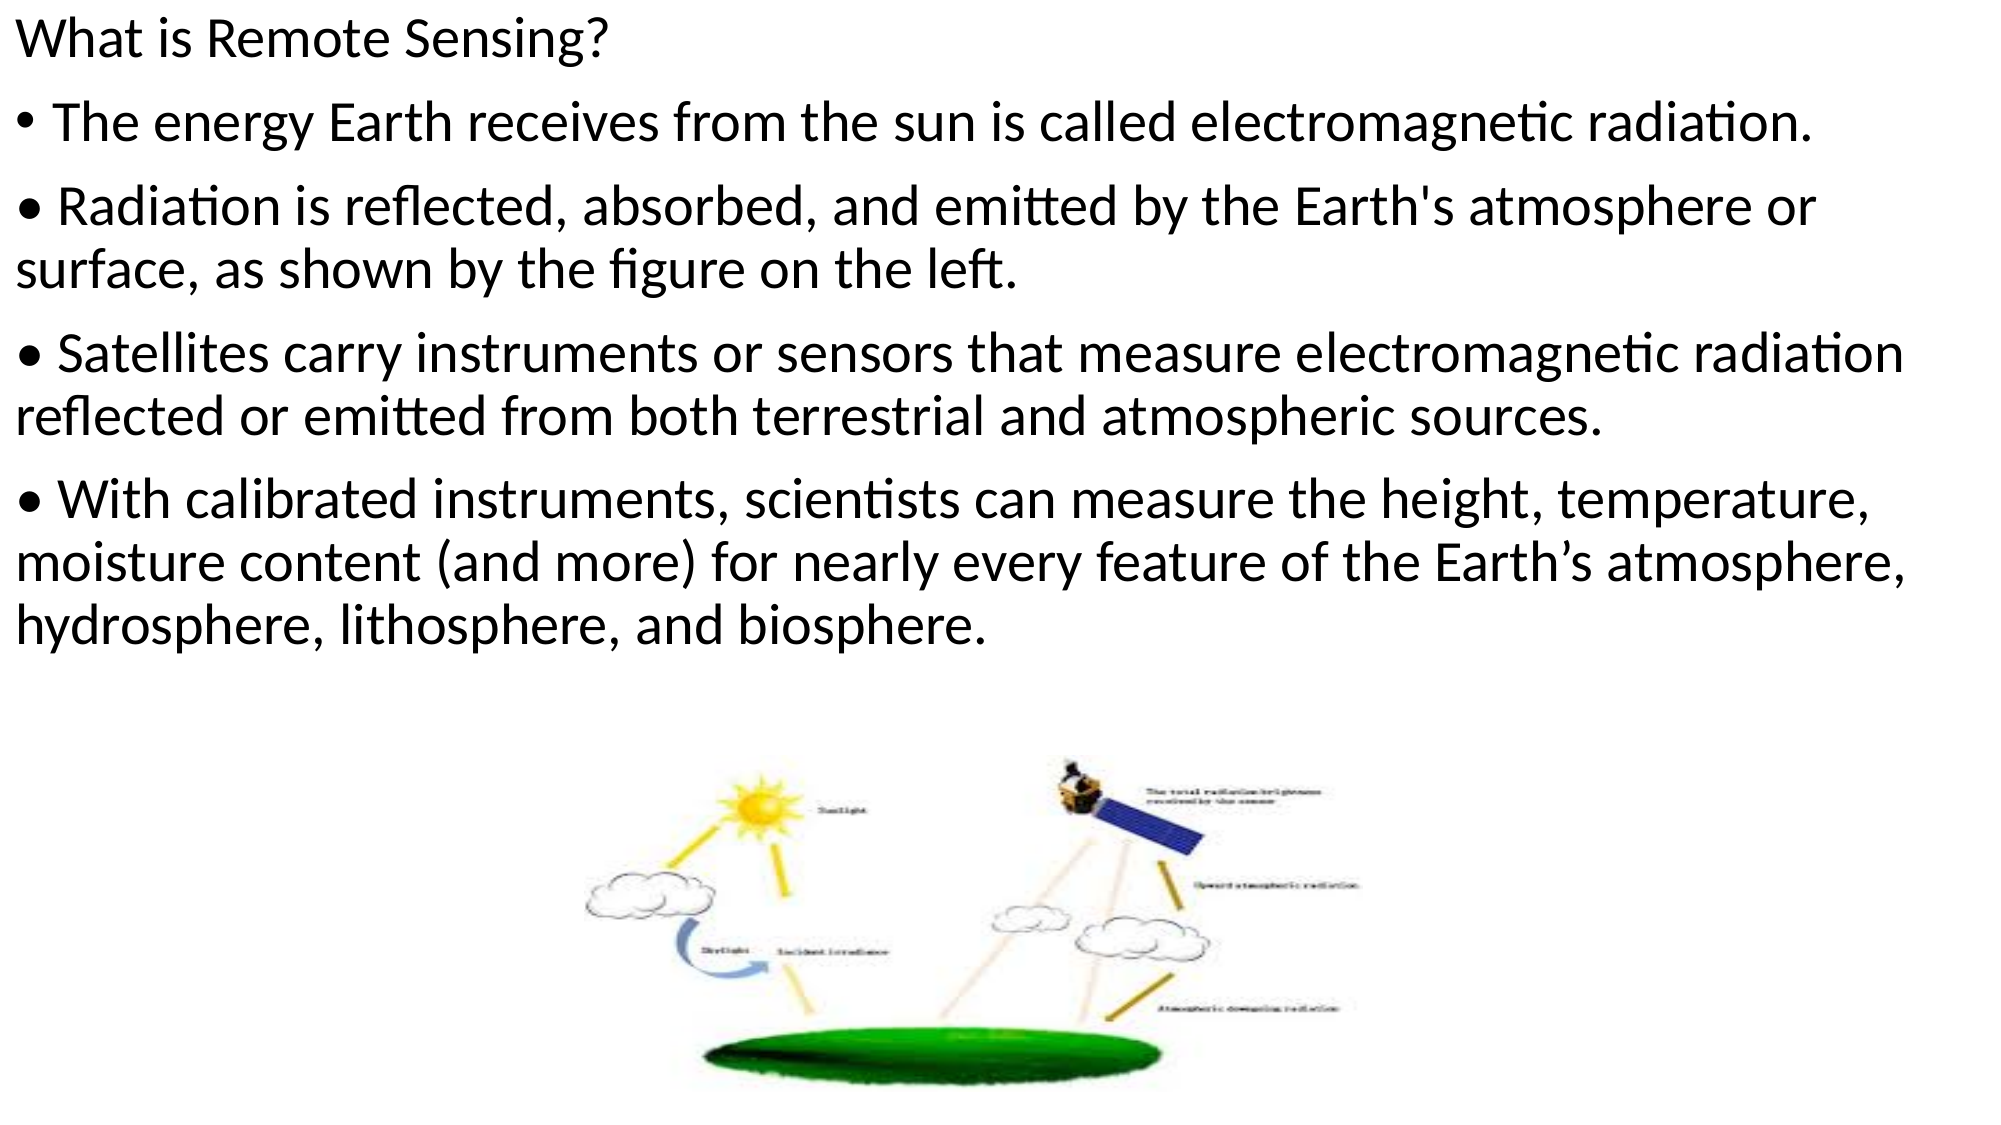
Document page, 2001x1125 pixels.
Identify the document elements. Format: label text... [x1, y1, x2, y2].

list What is Remote Sensing? The energy Earth receives from the sun is called electromagnetic radiation. • Radiation is reflected, absorbed, and emitted by the Earth's atmosphere or surface, as shown by the figure on the left. • Satellites carry instruments or sensors that measure electromagnetic radiation reflected or emitted from both terrestrial and atmospheric sources. • With calibrated instruments, scientists can measure the height, temperature, moisture content (and more) for nearly every feature of the Earth’s atmosphere, hydrosphere, lithosphere, and biosphere. [0, 0, 2000, 1125]
picture [584, 755, 1363, 1092]
